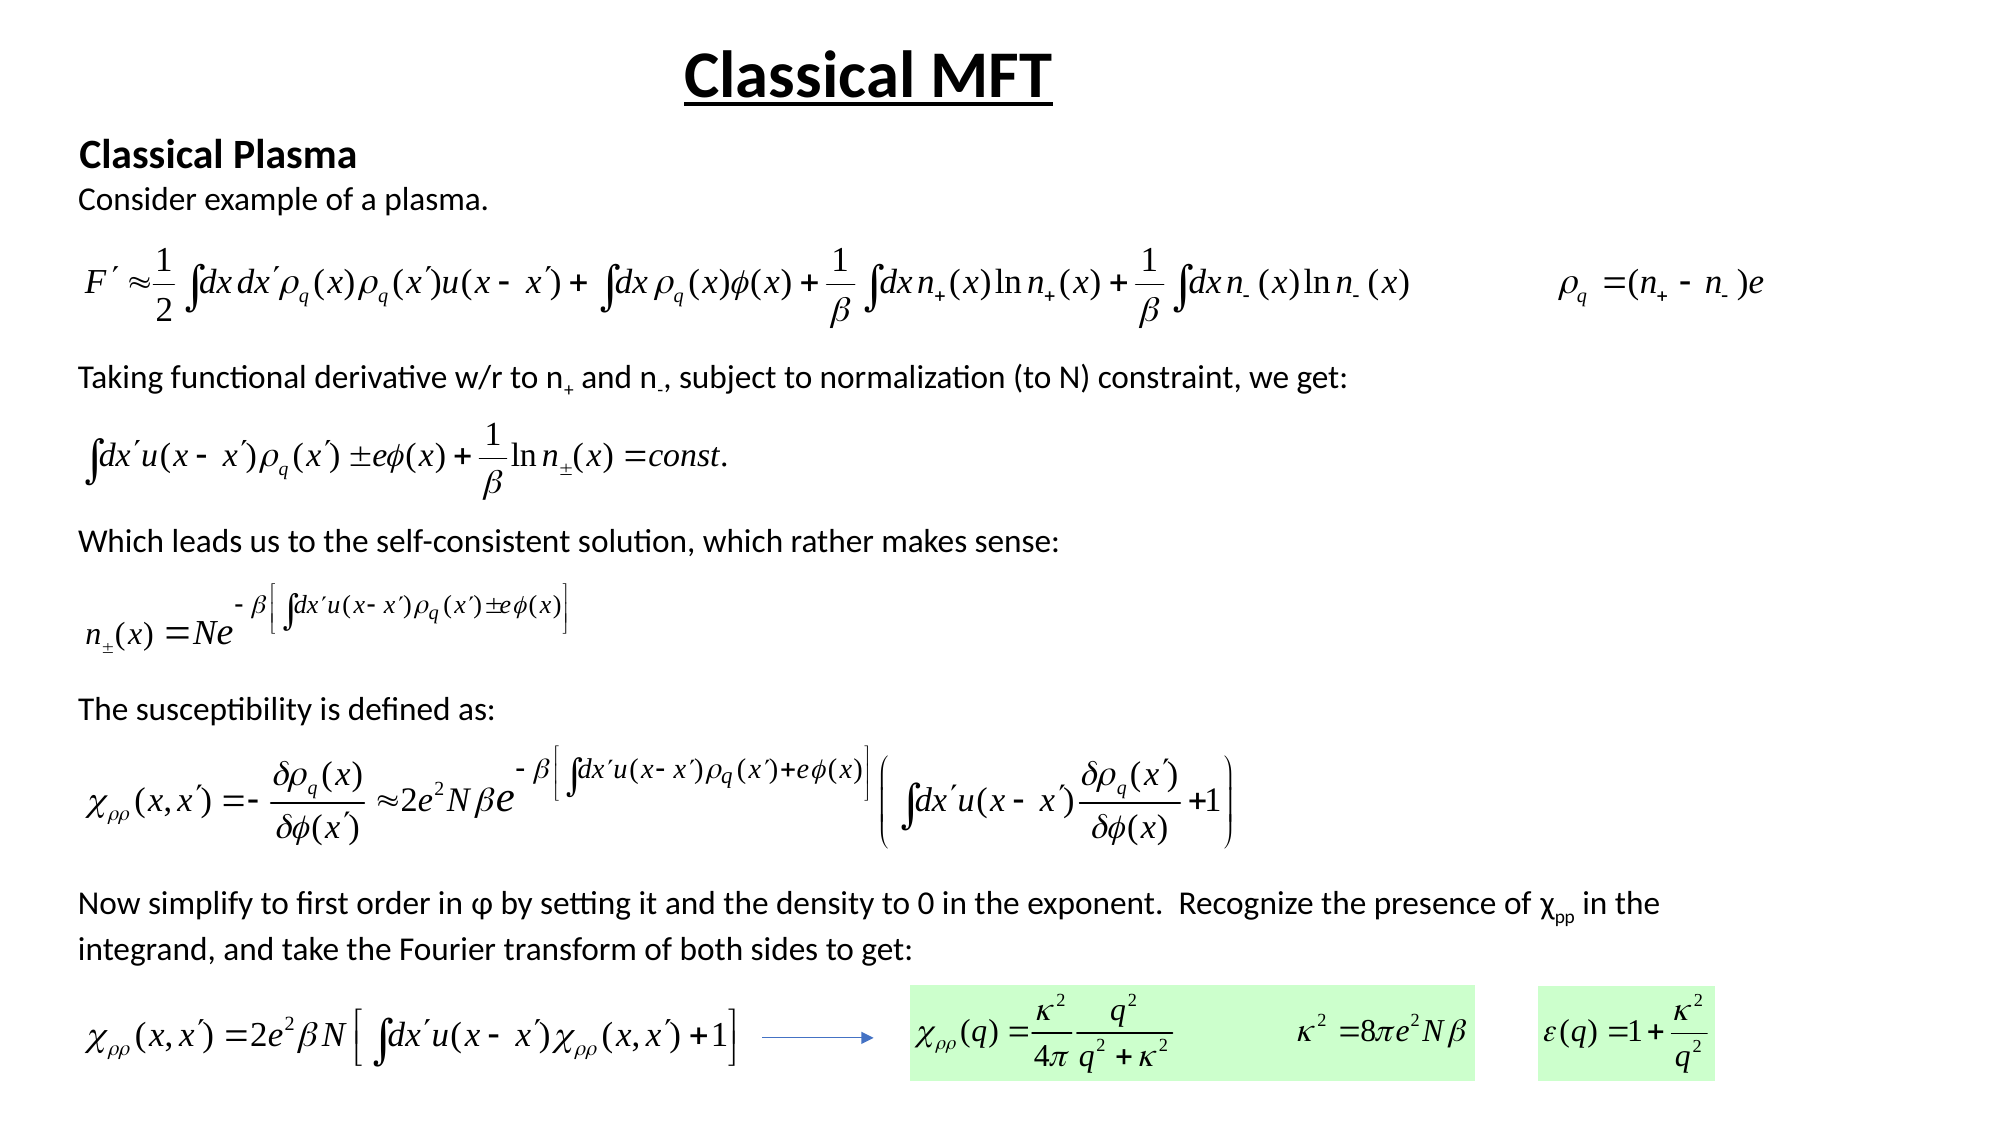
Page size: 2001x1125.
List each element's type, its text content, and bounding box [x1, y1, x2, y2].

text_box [79, 577, 576, 662]
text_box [78, 237, 1770, 335]
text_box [74, 413, 733, 507]
text_box Classical Plasma [64, 119, 373, 170]
text_box Taking functional derivative w/r to n+ and n-, subject to normalization (to N) constraint, we get: [63, 347, 1602, 409]
text_box Consider example of a plasma. [63, 170, 1720, 225]
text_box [909, 985, 1475, 1081]
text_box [1537, 985, 1715, 1081]
text_box The susceptibility is defined as: [63, 679, 560, 735]
text_box Now simplify to first order in φ by setting it and the density to 0 in the exponent. Recognize the presence of χpp in the integrand, and take the Fourier transform of both sides to get: [63, 874, 1720, 975]
text_box Classical MFT [669, 23, 1069, 118]
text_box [79, 739, 1242, 858]
text_box Which leads us to the self-consistent solution, which rather makes sense: [63, 512, 1170, 567]
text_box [79, 1002, 747, 1073]
